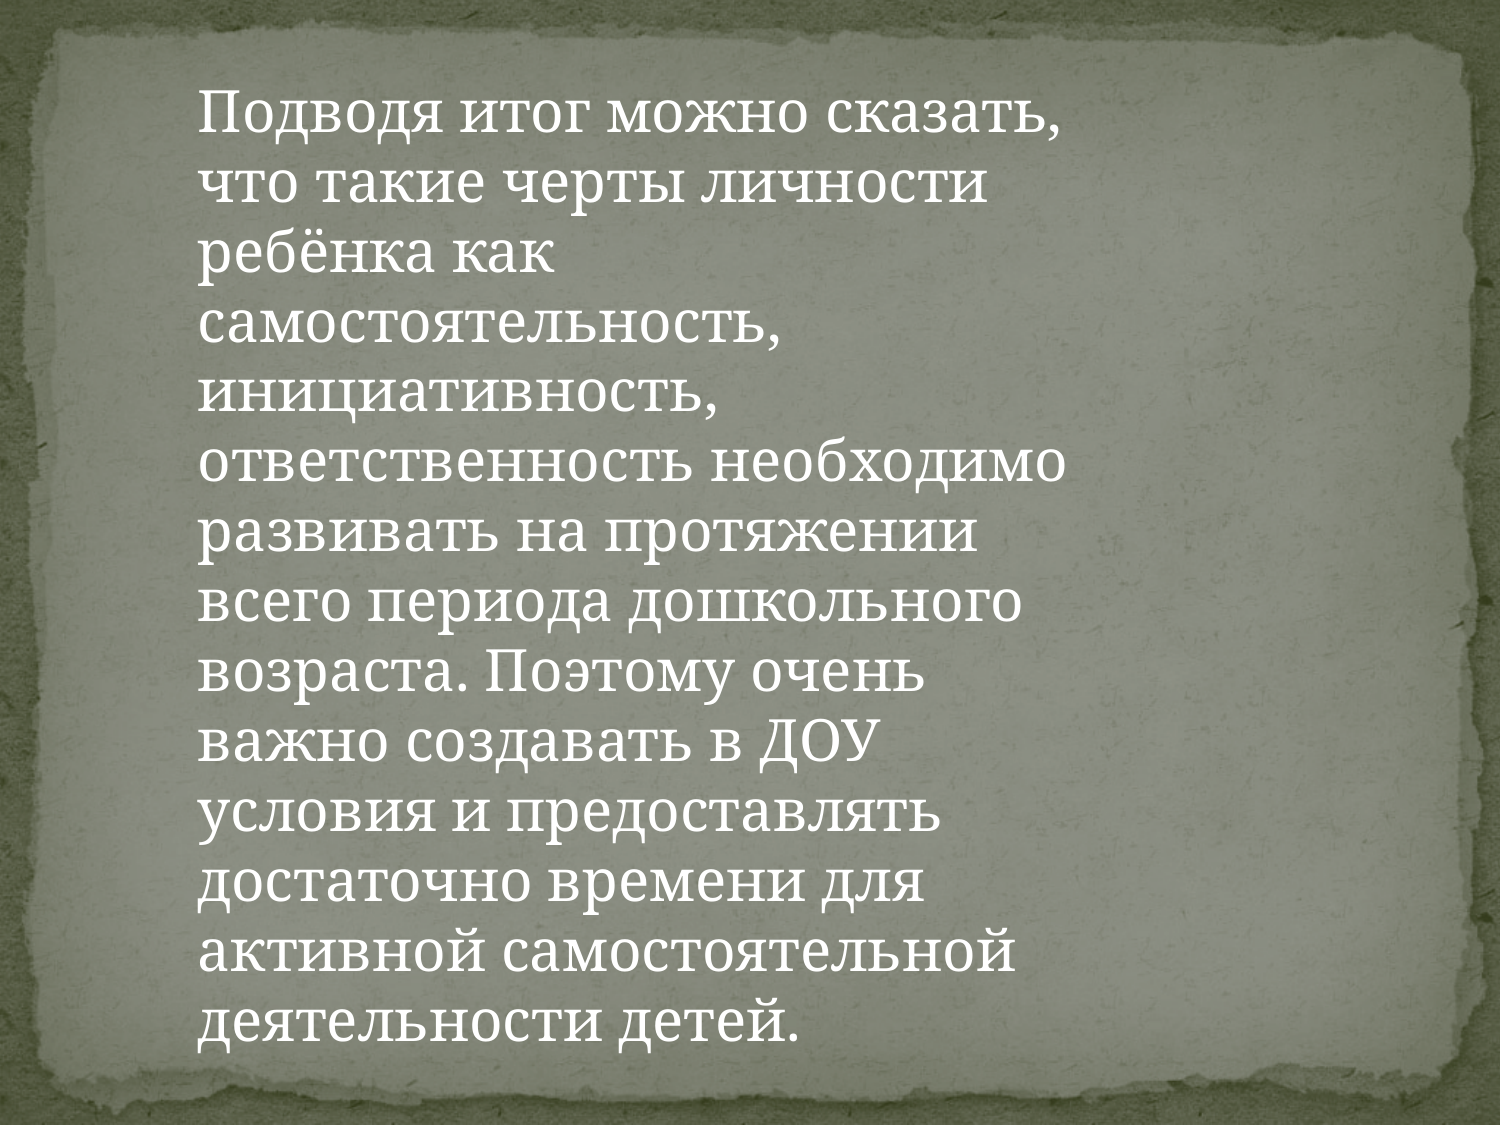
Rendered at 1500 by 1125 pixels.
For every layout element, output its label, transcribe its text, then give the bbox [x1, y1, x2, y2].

text_box Подводя итог можно сказать, что такие черты личности ребёнка как самостоятельность, инициативность, ответственность необходимо развивать на протяжении всего периода дошкольного возраста. Поэтому очень важно создавать в ДОУ условия и предоставлять достаточно времени для активной самостоятельной деятельности детей. [183, 66, 1125, 1061]
